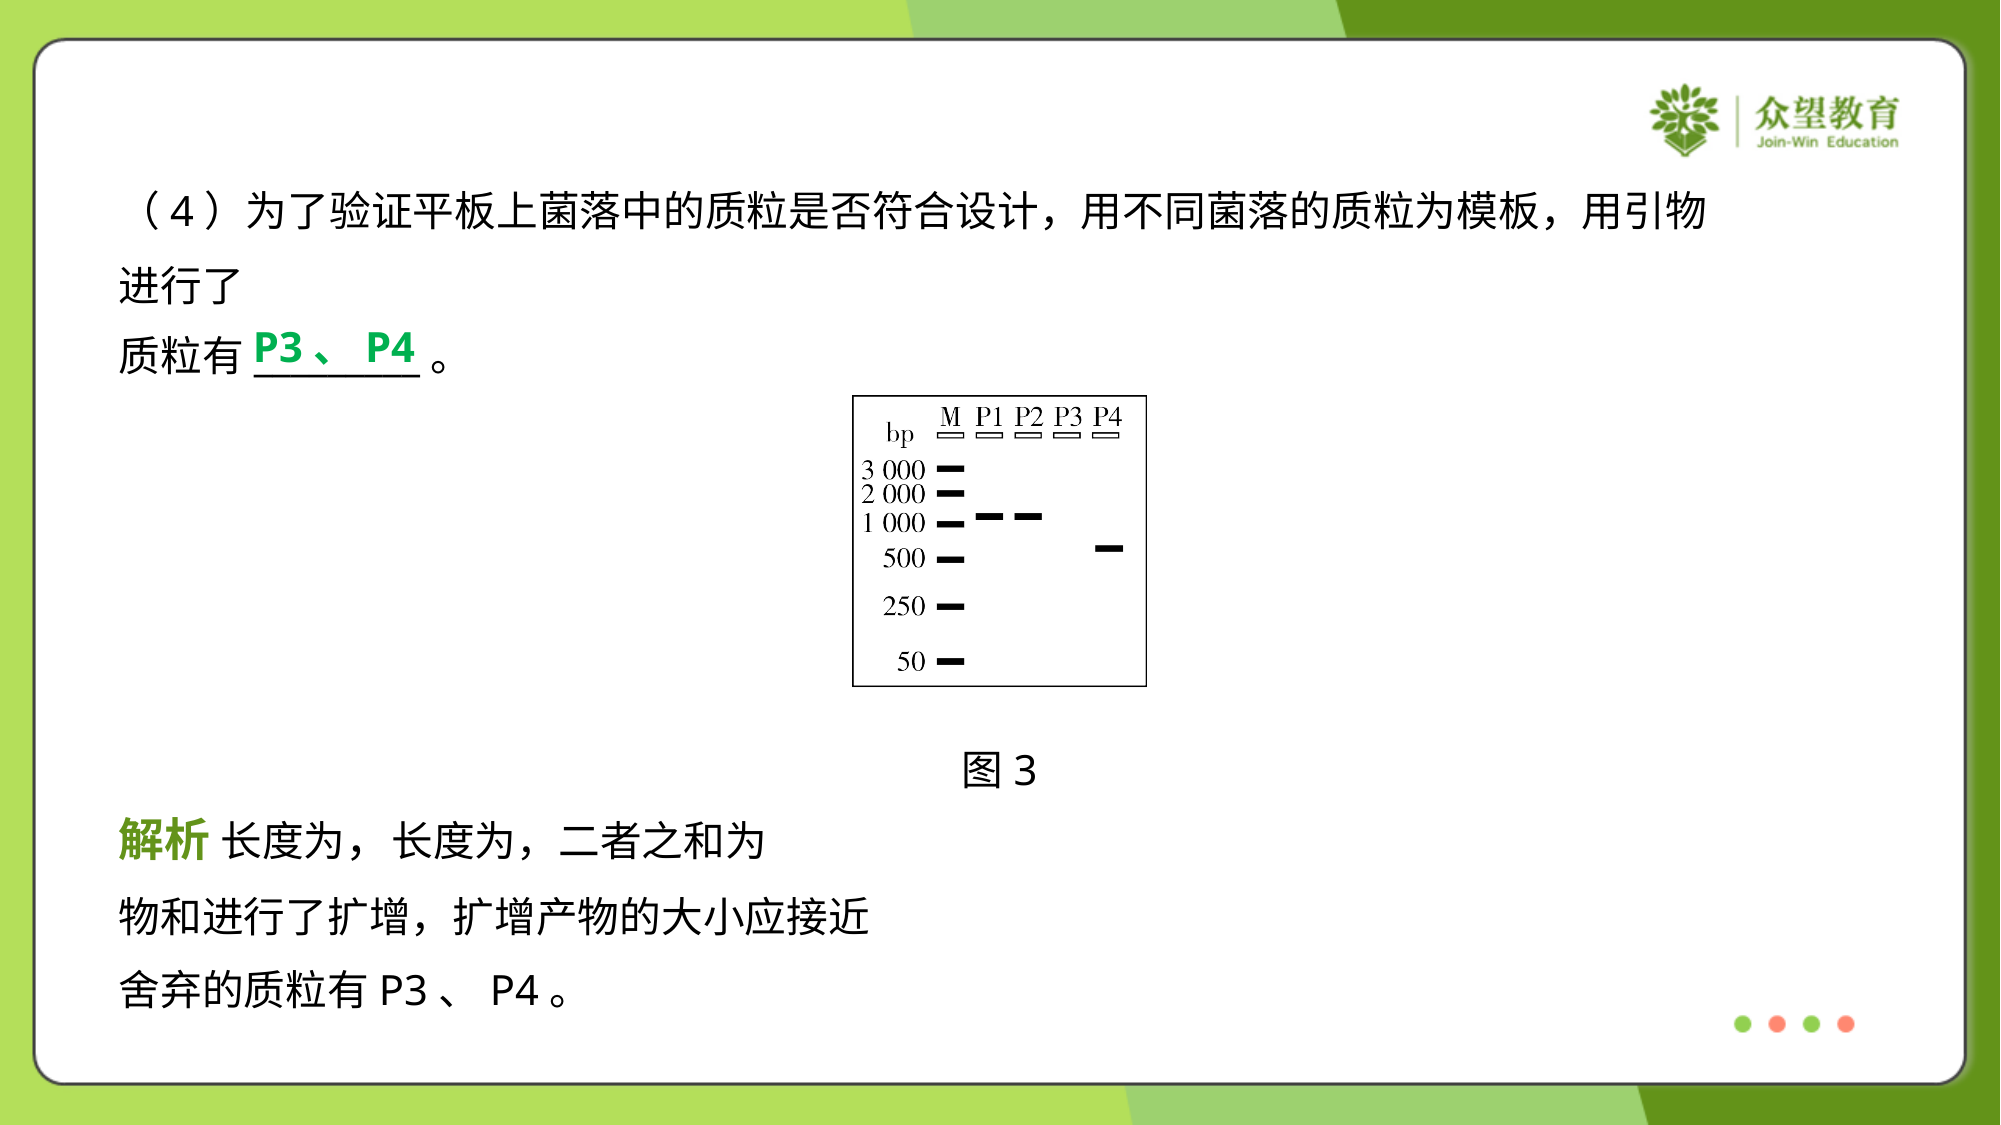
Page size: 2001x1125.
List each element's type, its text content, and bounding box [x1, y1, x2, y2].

text_box P3、P4 [245, 299, 424, 364]
text_box 图3 [962, 720, 1038, 854]
picture [0, 0, 2000, 1125]
